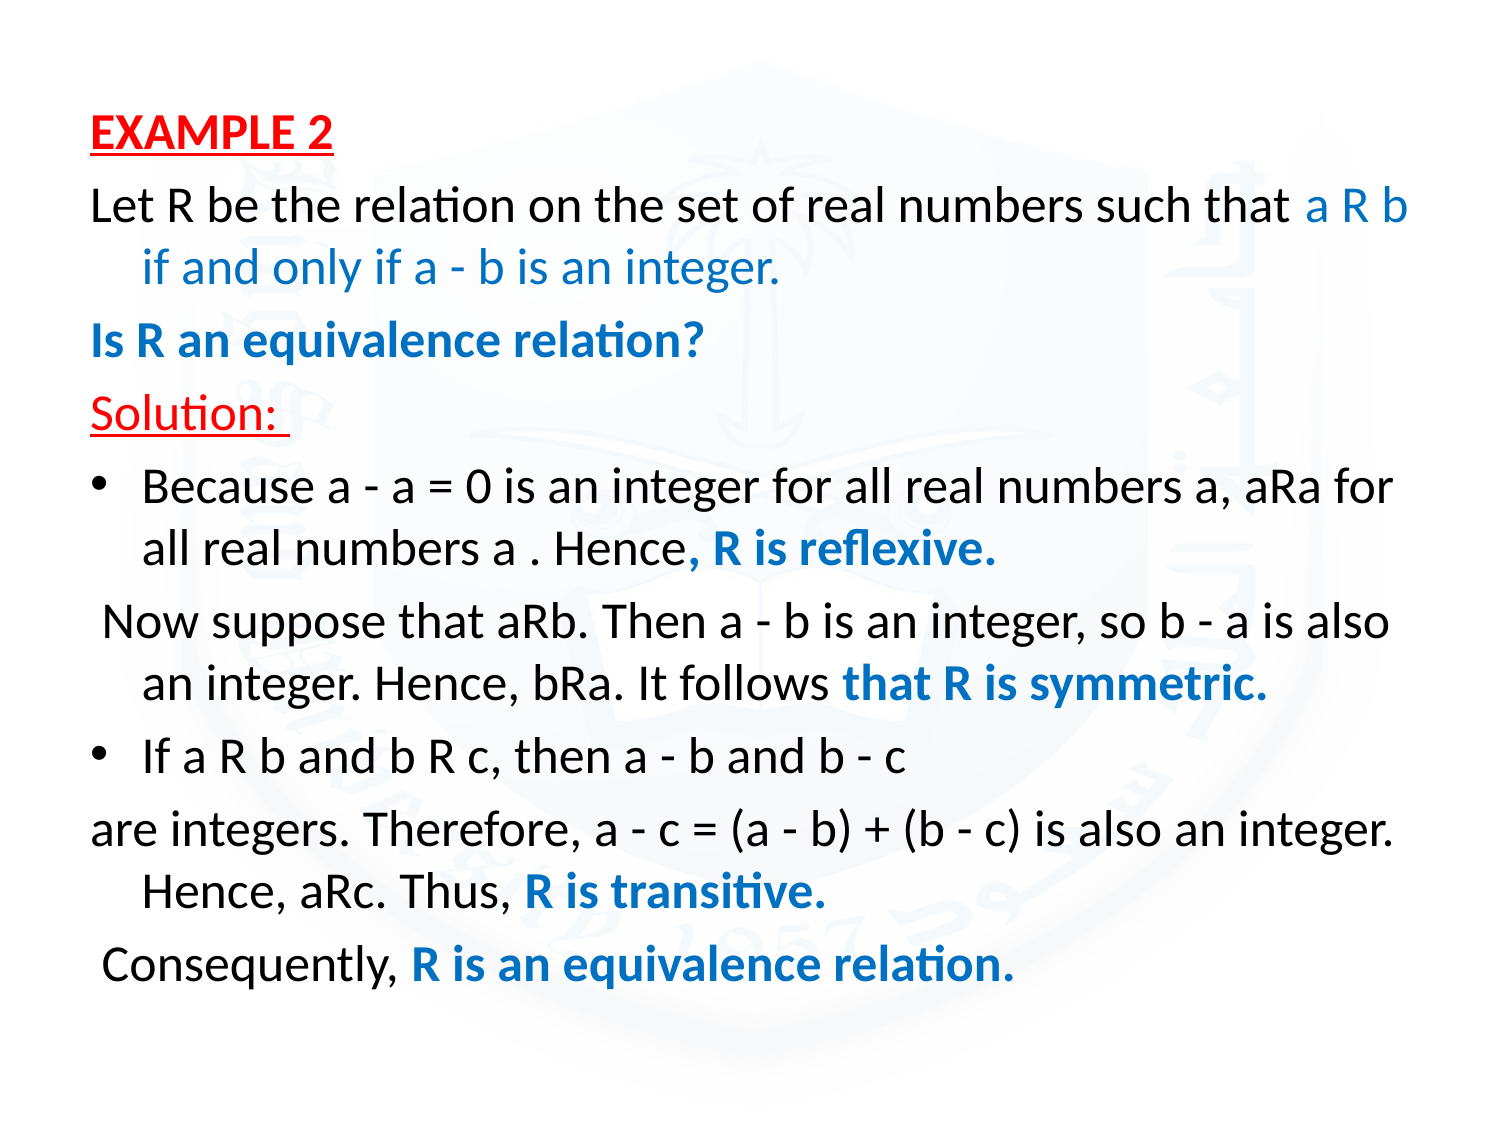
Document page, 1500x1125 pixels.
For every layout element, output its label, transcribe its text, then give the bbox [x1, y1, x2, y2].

list EXAMPLE 2 Let R be the relation on the set of real numbers such that a R b if and only if a - b is an integer. Is R an equivalence relation? Solution: Because a - a = 0 is an integer for all real numbers a, aRa for all real numbers a . Hence, R is reflexive. Now suppose that aRb. Then a - b is an integer, so b - a is also an integer. Hence, bRa. It follows that R is symmetric. If a R b and b R c, then a - b and b - c are integers. Therefore, a - c = (a - b) + (b - c) is also an integer. Hence, aRc. Thus, R is transitive. Consequently, R is an equivalence relation. [75, 90, 1425, 1005]
